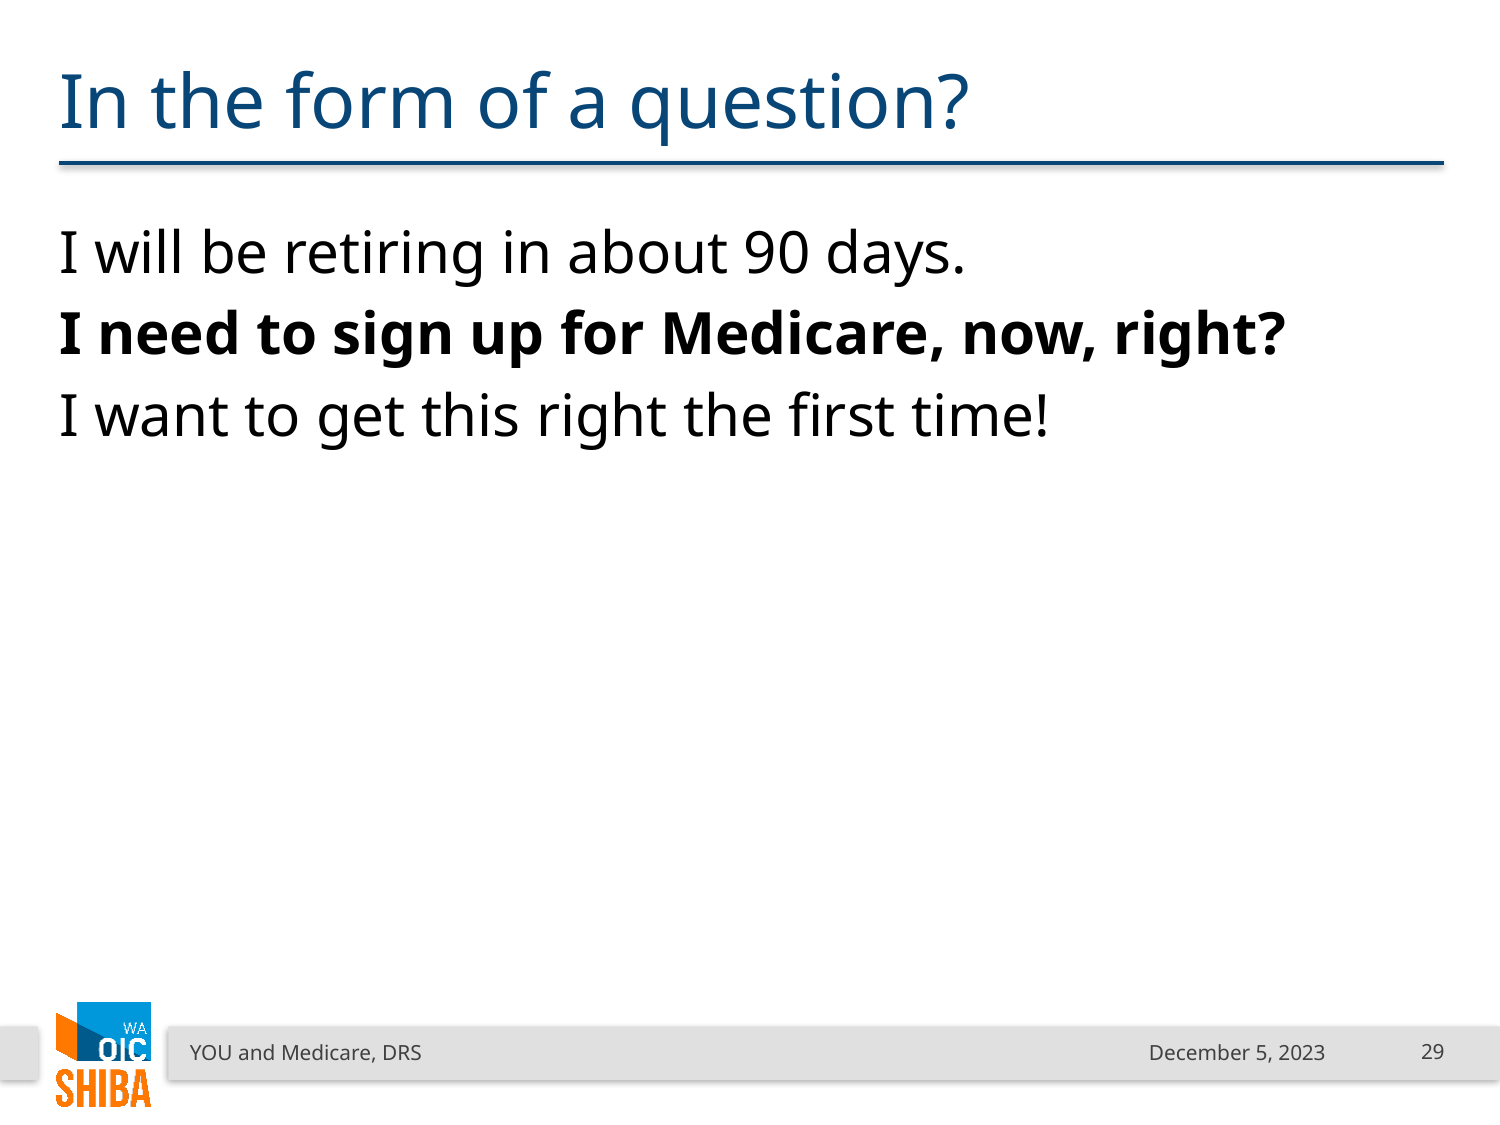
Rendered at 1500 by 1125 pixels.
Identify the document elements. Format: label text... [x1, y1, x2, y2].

slide_number 29 [1339, 1035, 1445, 1069]
footer YOU and Medicare, DRS [190, 1035, 785, 1069]
title In the form of a question? [59, 53, 1445, 164]
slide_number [975, 1035, 1326, 1069]
picture [56, 1002, 151, 1107]
list I will be retiring in about 90 days. I need to sign up for Medicare, now, right? I want to get this right the first time! [59, 215, 1445, 958]
